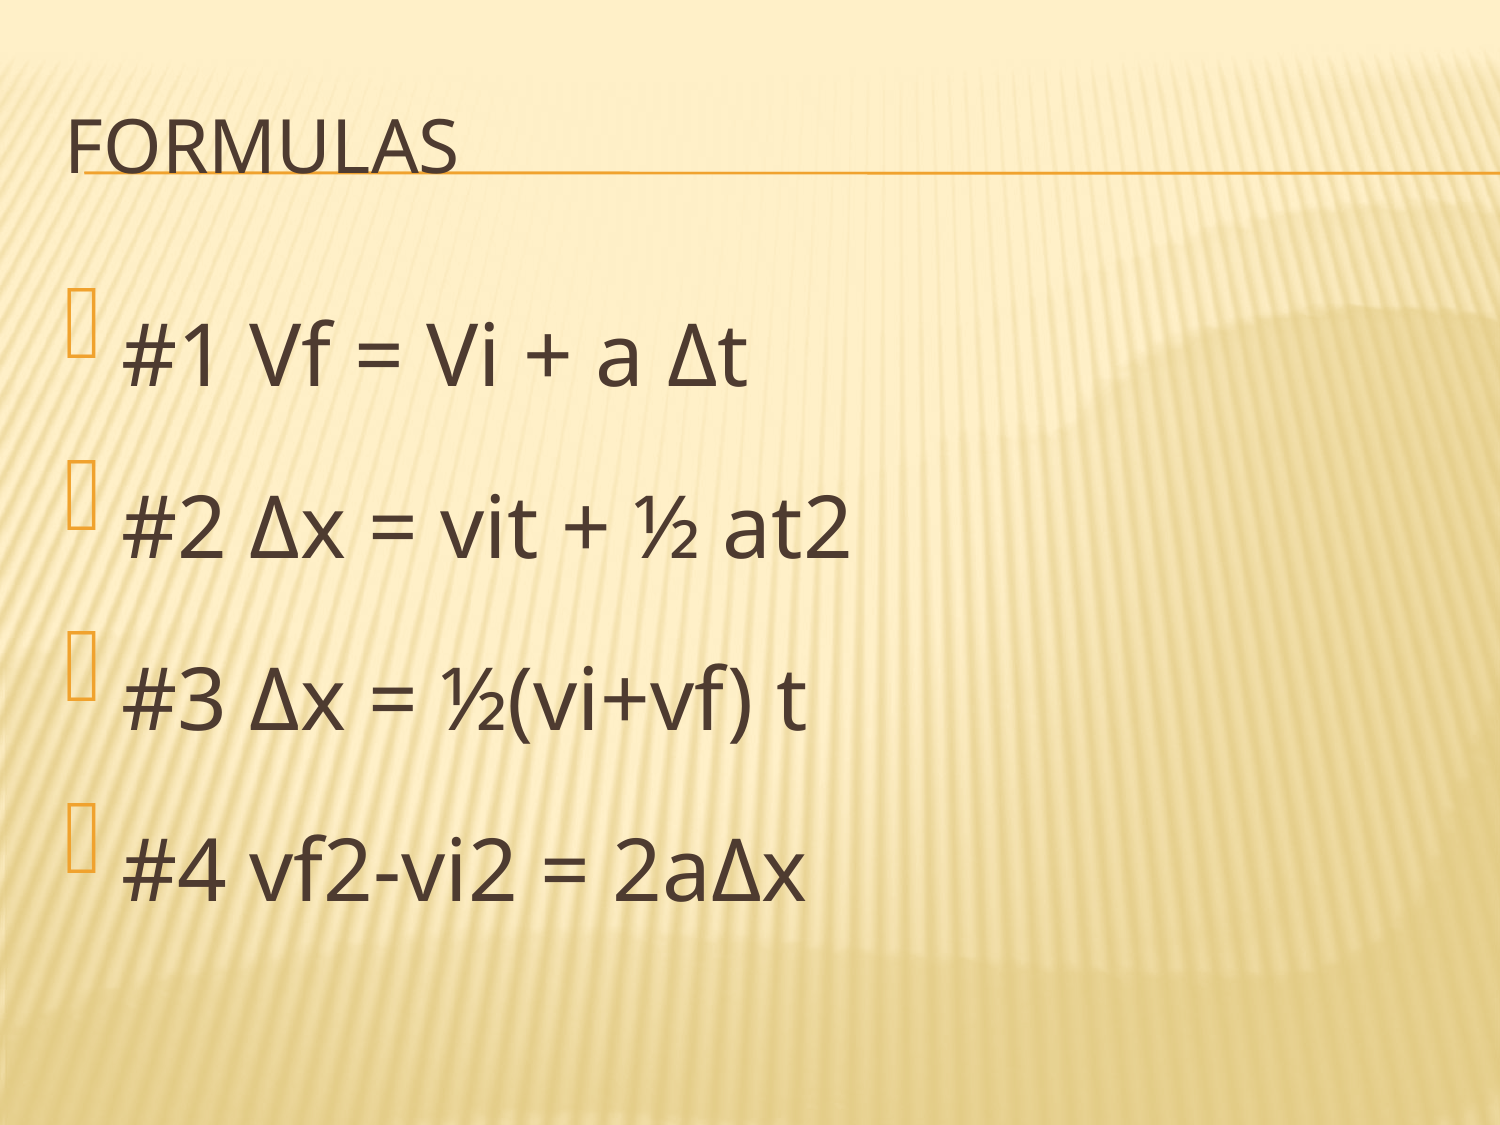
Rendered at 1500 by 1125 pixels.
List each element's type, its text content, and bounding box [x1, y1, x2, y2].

list #1 Vf = Vi + a Δt #2 Δx = vit + ½ at2 #3 Δx = ½(vi+vf) t #4 vf2-vi2 = 2aΔx [50, 254, 1475, 998]
title Formulas [50, 75, 1475, 213]
